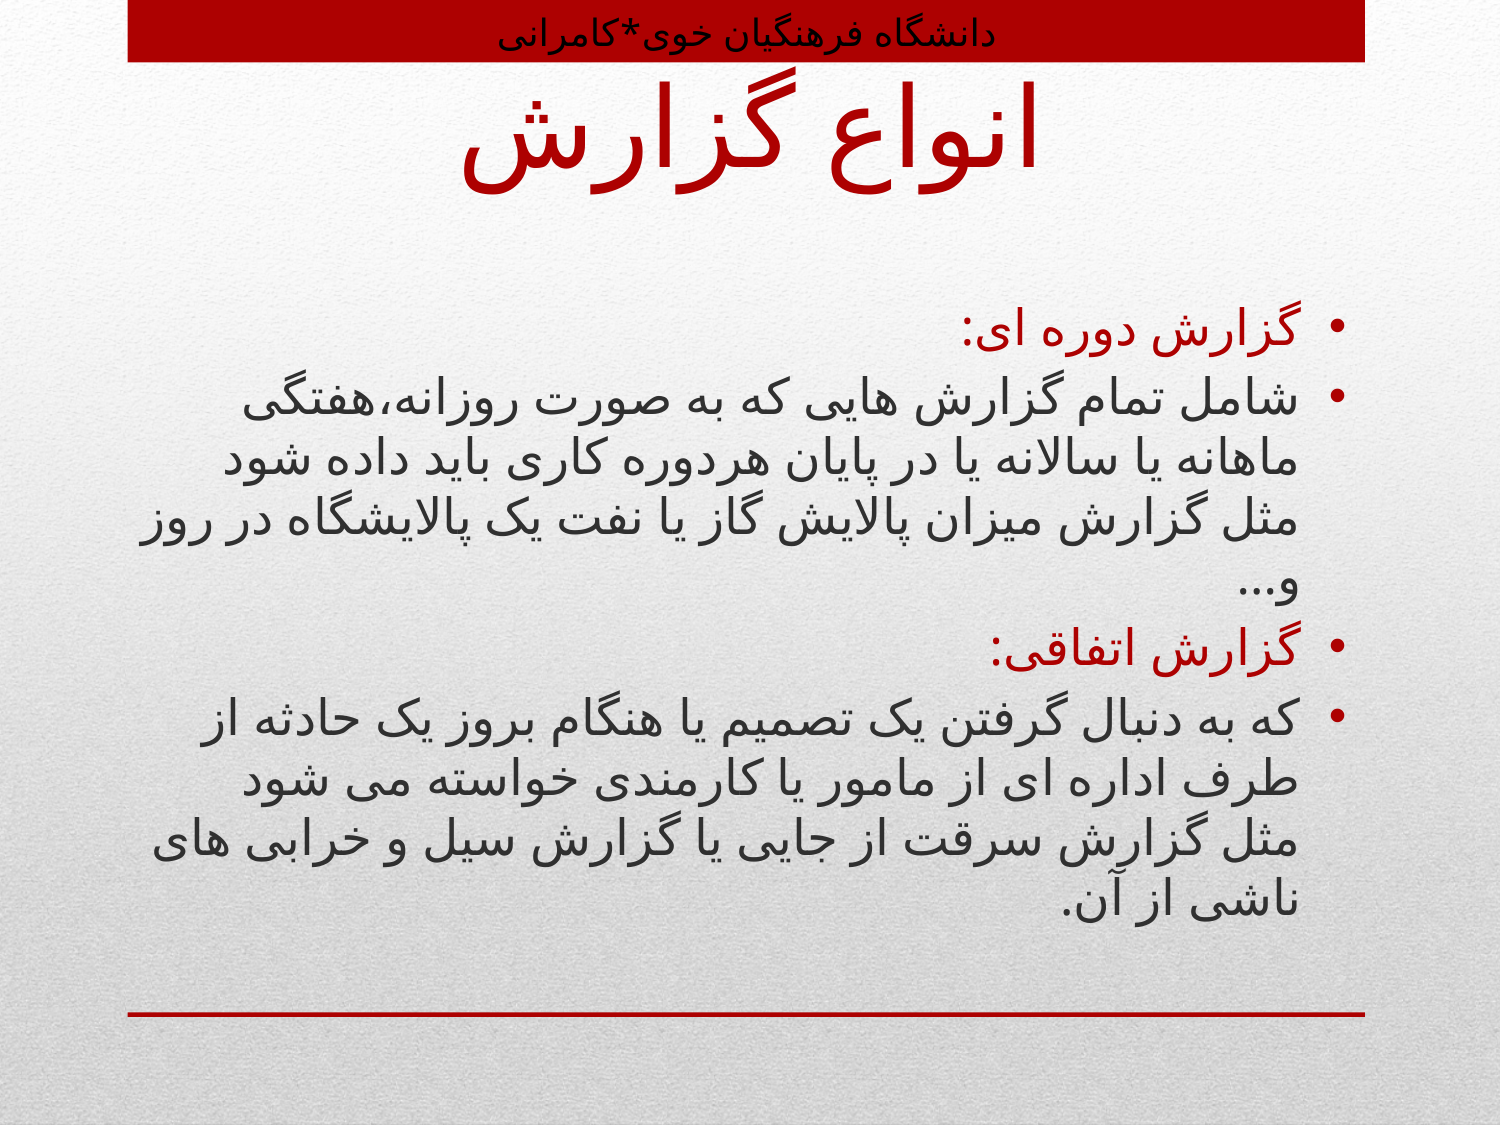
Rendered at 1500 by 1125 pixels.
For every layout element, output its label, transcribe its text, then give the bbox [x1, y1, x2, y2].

text_box دانشگاه فرهنگیان خوی*کامرانی [482, 1, 1012, 61]
list گزارش دوره ای: شامل تمام گزارش هایی که به صورت روزانه،هفتگی ماهانه یا سالانه یا در پایان هردوره کاری باید داده شود مثل گزارش میزان پالایش گاز یا نفت یک پالایشگاه در روز و... گزارش اتفاقی: که به دنبال گرفتن یک تصمیم یا هنگام بروز یک حادثه از طرف اداره ای از مامور یا کارمندی خواسته می شود مثل گزارش سرقت از جایی یا گزارش سیل و خرابی های ناشی از آن. [123, 255, 1362, 1035]
title انواع گزارش [194, 0, 1308, 198]
